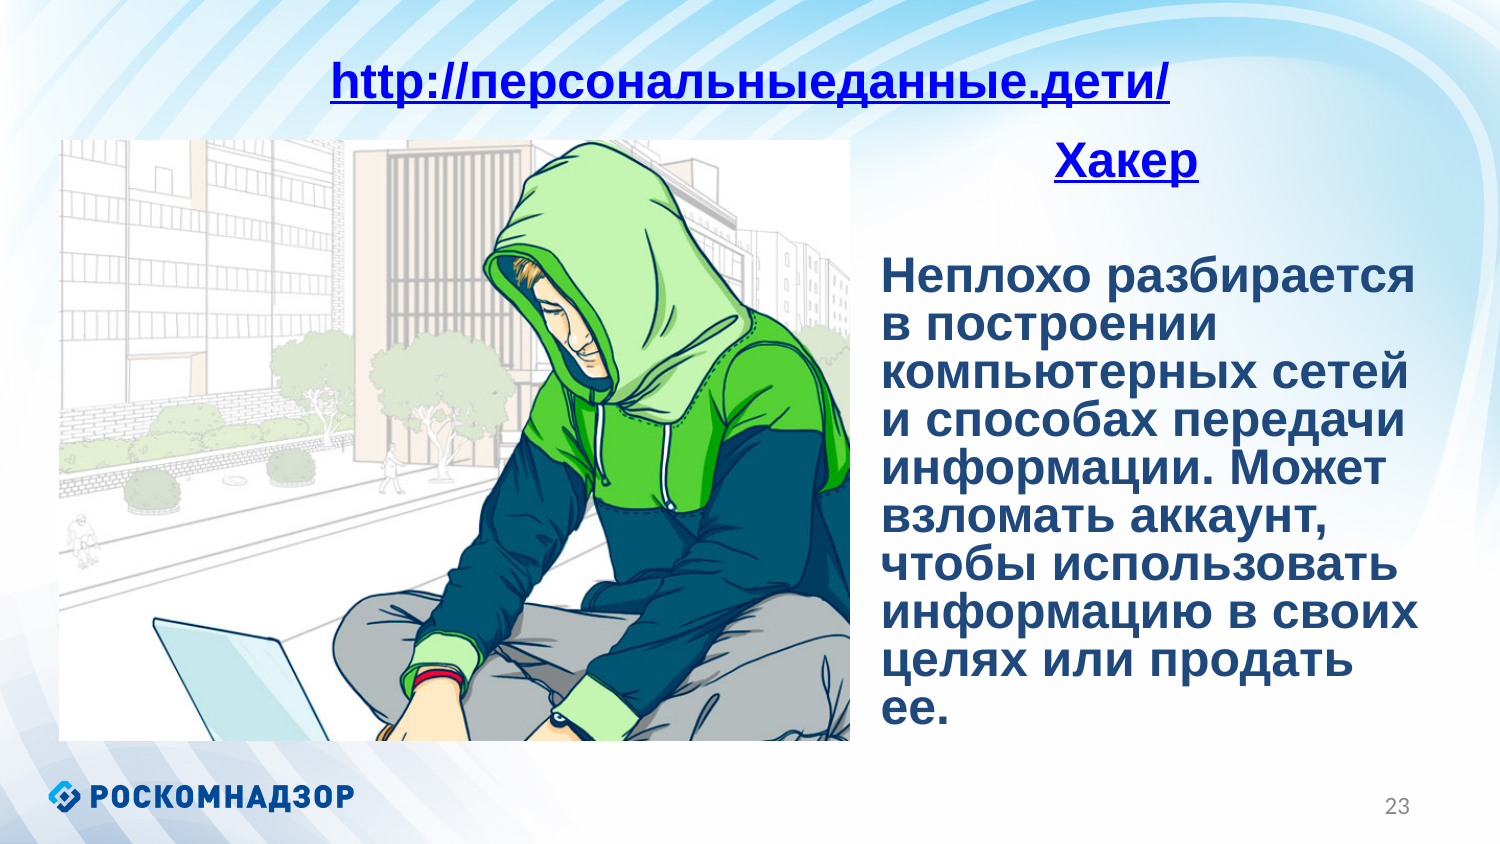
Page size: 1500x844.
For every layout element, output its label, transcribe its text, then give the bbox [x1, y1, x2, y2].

slide_number 23 [1074, 782, 1425, 828]
list Хакер Неплохо разбирается в построении компьютерных сетей и способах передачи информации. Может взломать аккаунт, чтобы использовать информацию в своих целях или продать ее. [809, 131, 1444, 767]
title http://персональныеданные.дети/ [74, 33, 1426, 124]
picture [0, 0, 1500, 844]
